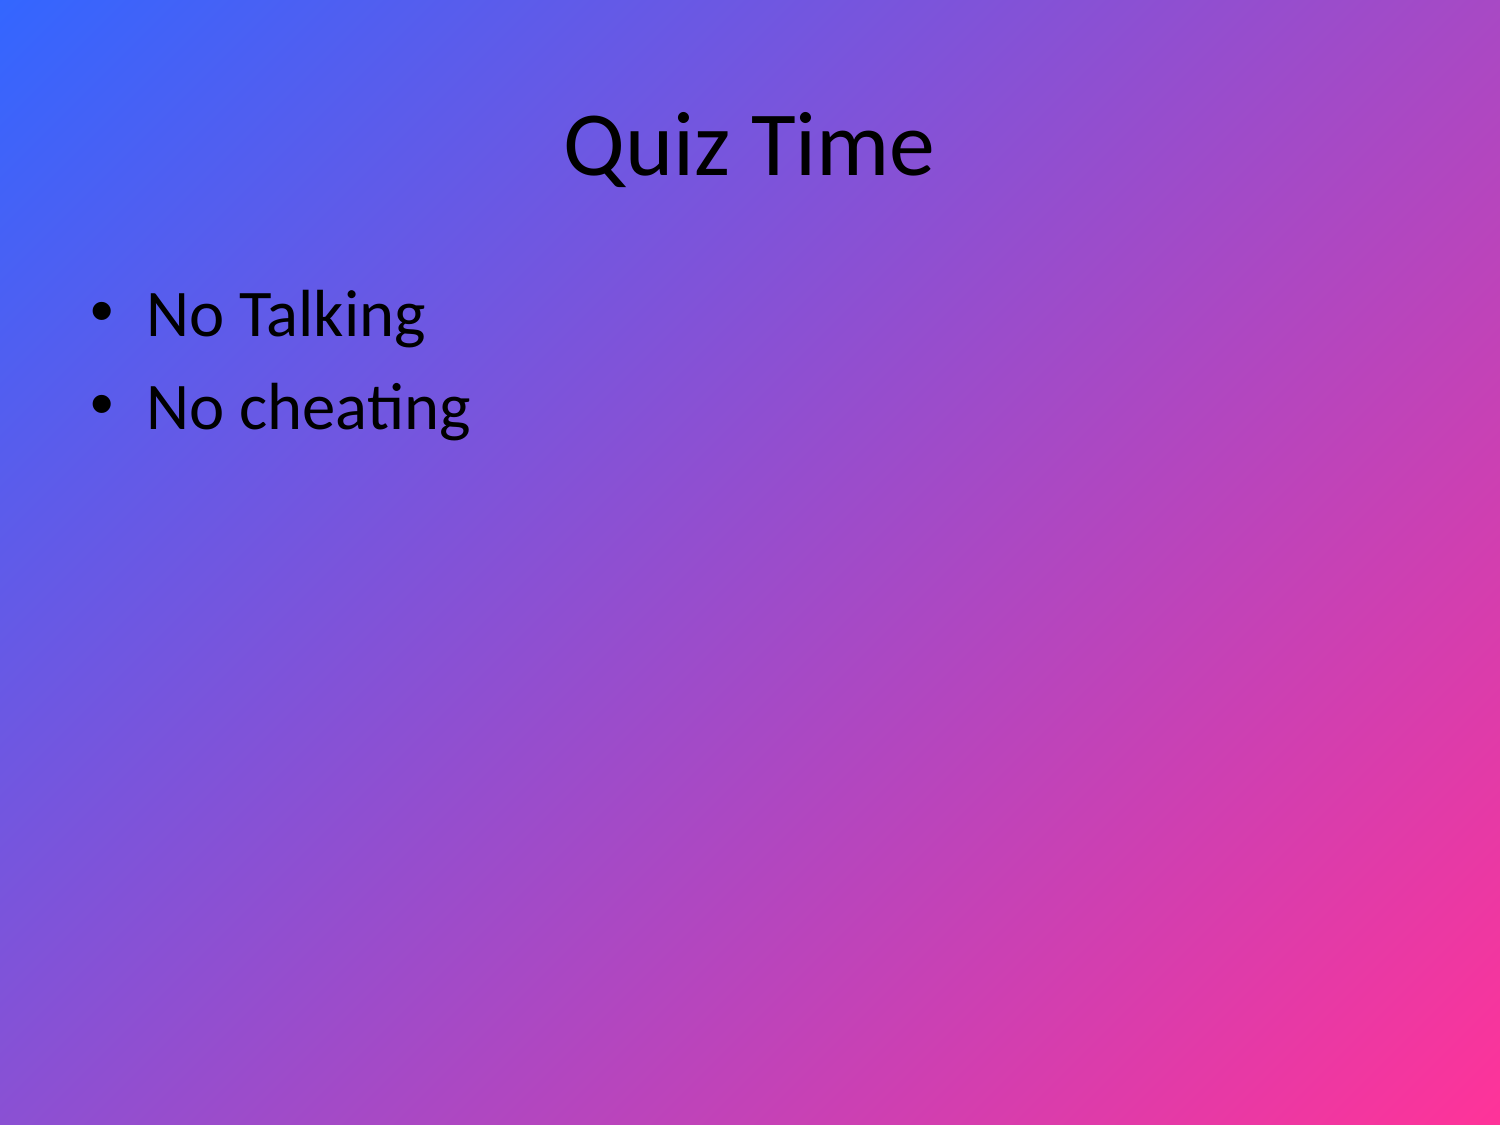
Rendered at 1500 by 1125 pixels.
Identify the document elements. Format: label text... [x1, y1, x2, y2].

title Quiz Time [75, 45, 1425, 233]
list No Talking No cheating [75, 262, 1425, 1005]
